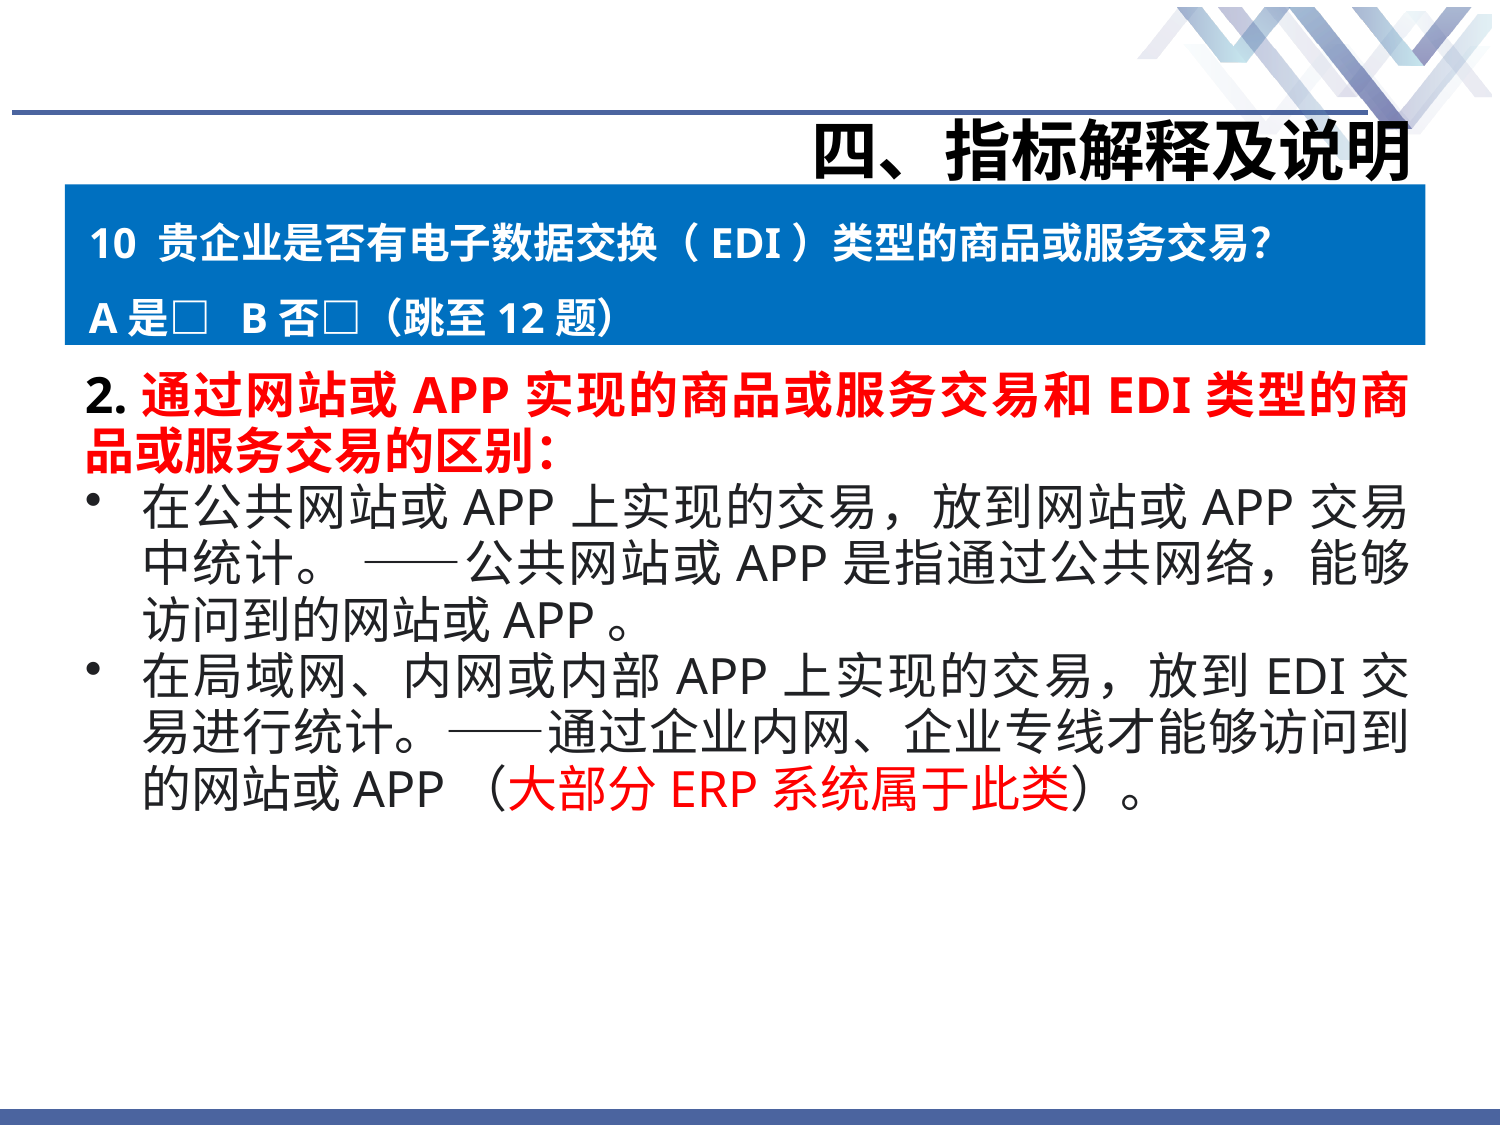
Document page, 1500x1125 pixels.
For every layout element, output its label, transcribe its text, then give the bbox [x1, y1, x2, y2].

text_box 10 贵企业是否有电子数据交换（EDI）类型的商品或服务交易？ A是□ B否□（跳至12题） [64, 184, 1426, 345]
picture [1056, 7, 1492, 160]
title 四、指标解释及说明 [76, 101, 1427, 184]
list 2.通过网站或APP实现的商品或服务交易和EDI类型的商品或服务交易的区别： 在公共网站或APP上实现的交易，放到网站或APP交易中统计。 ——公共网站或APP是指通过公共网络，能够访问到的网站或APP。 在局域网、内网或内部APP上实现的交易，放到EDI交易进行统计。——通过企业内网、企业专线才能够访问到的网站或APP（大部分ERP系统属于此类）。 [70, 359, 1426, 1099]
